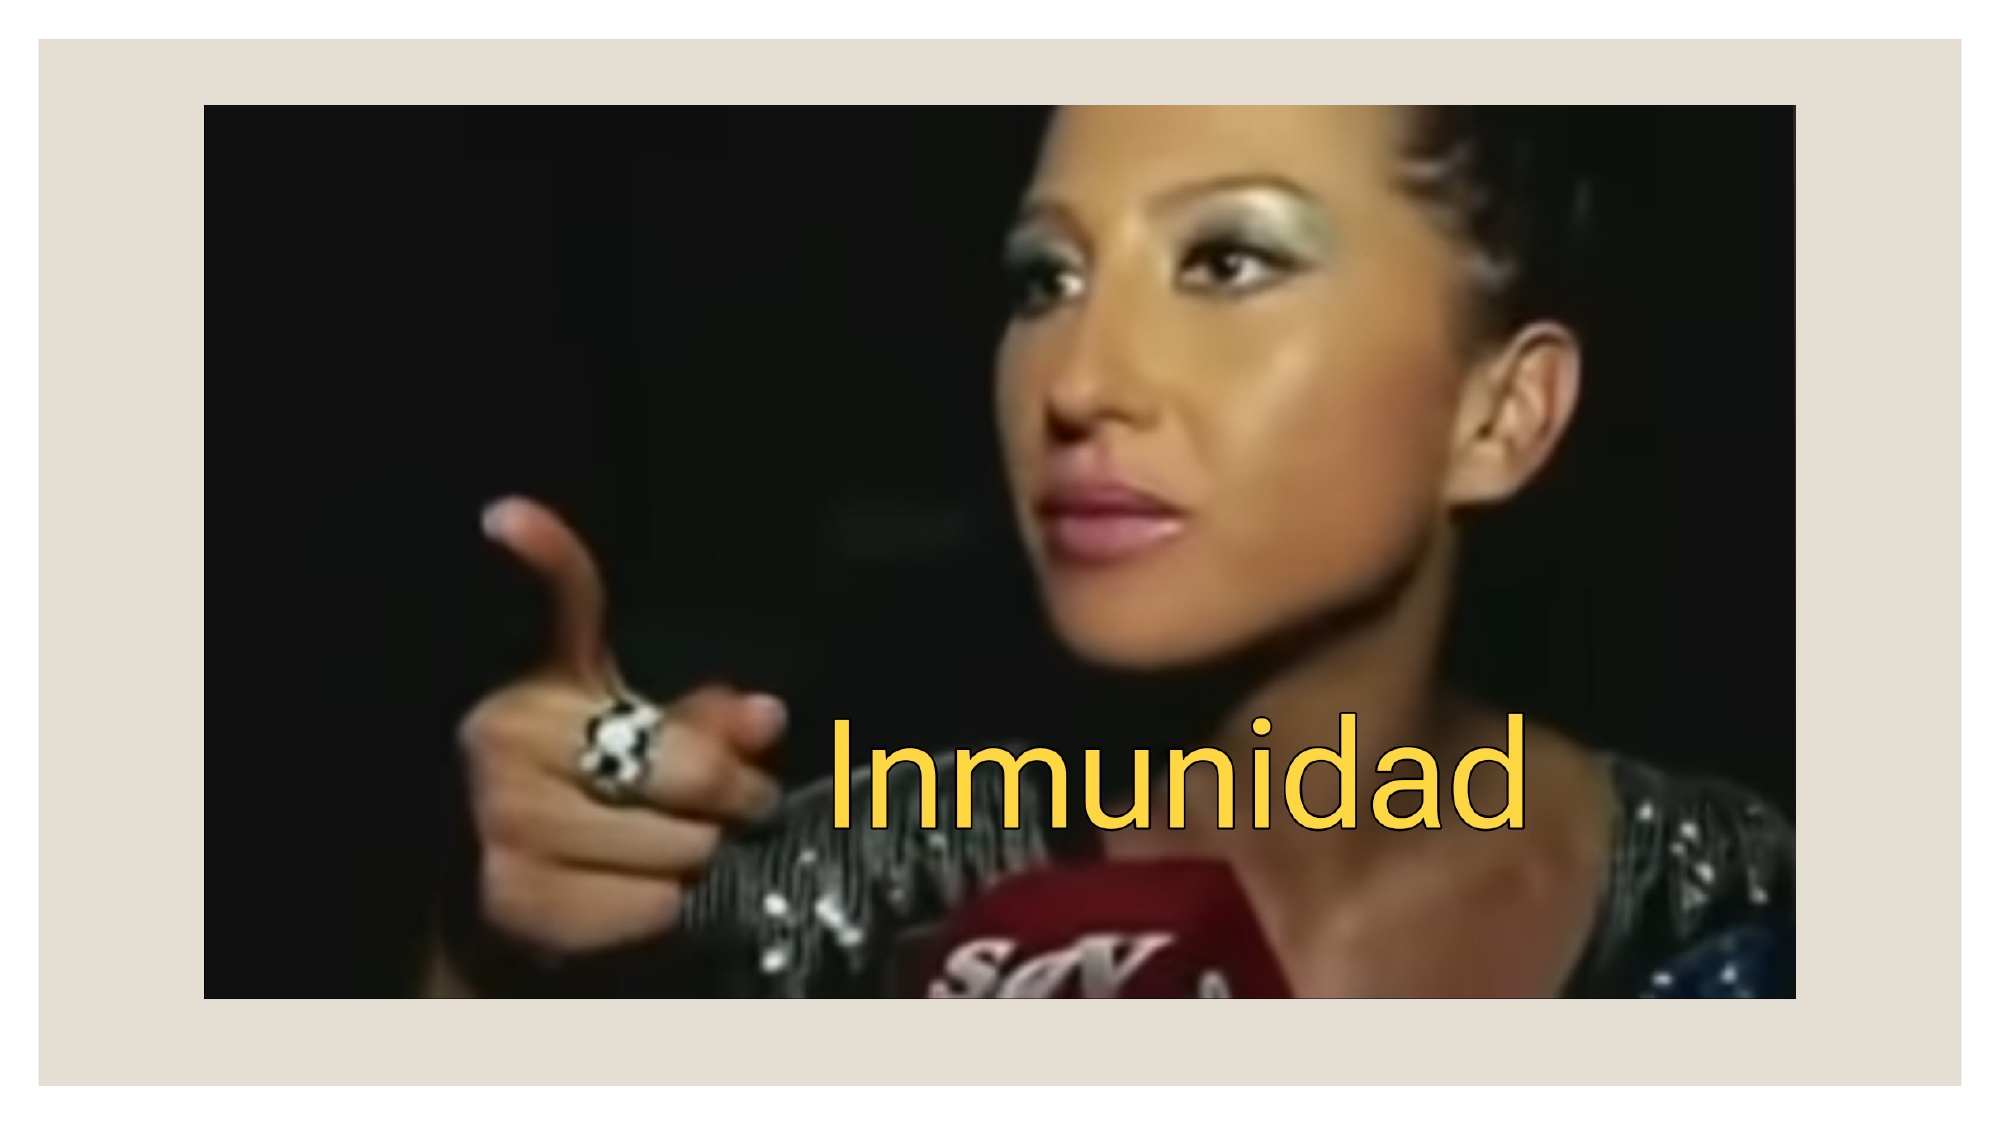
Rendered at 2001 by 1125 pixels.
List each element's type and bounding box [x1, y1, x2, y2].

list [204, 105, 1796, 999]
